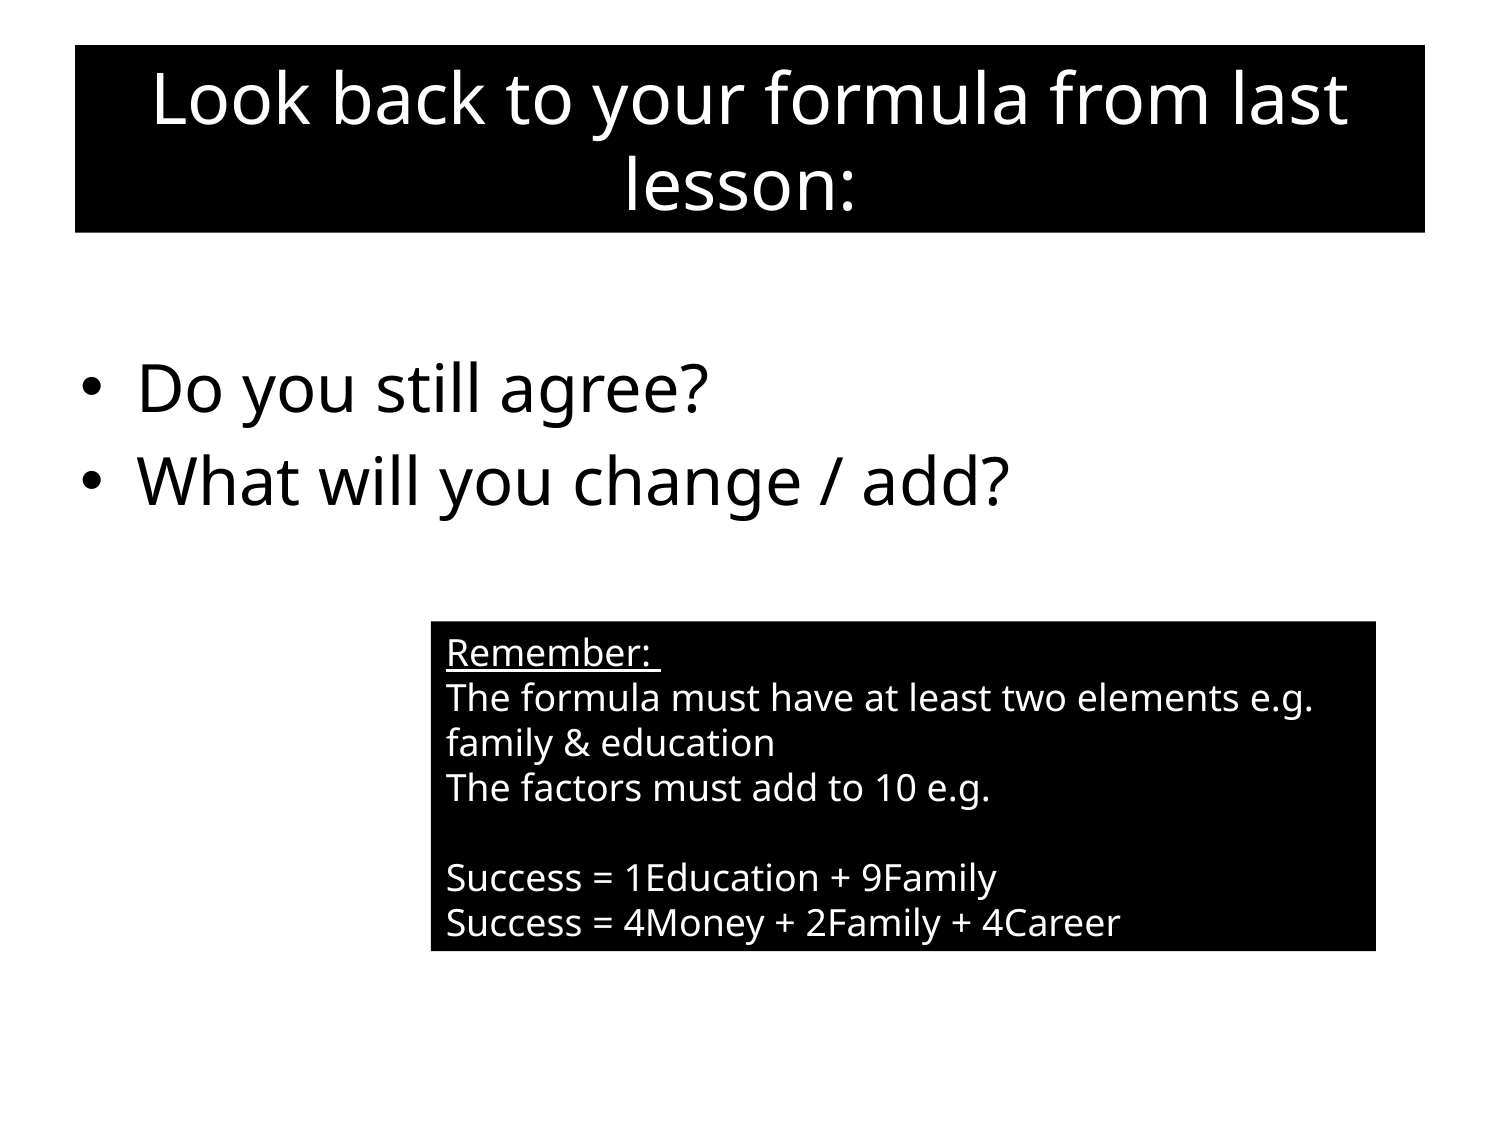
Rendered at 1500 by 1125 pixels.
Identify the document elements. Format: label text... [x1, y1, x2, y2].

title Look back to your formula from last lesson: [75, 45, 1425, 233]
list Do you still agree? What will you change / add? [64, 338, 1415, 587]
text_box Remember: The formula must have at least two elements e.g. family & education The factors must add to 10 e.g. Success = 1Education + 9Family Success = 4Money + 2Family + 4Career [430, 621, 1376, 952]
